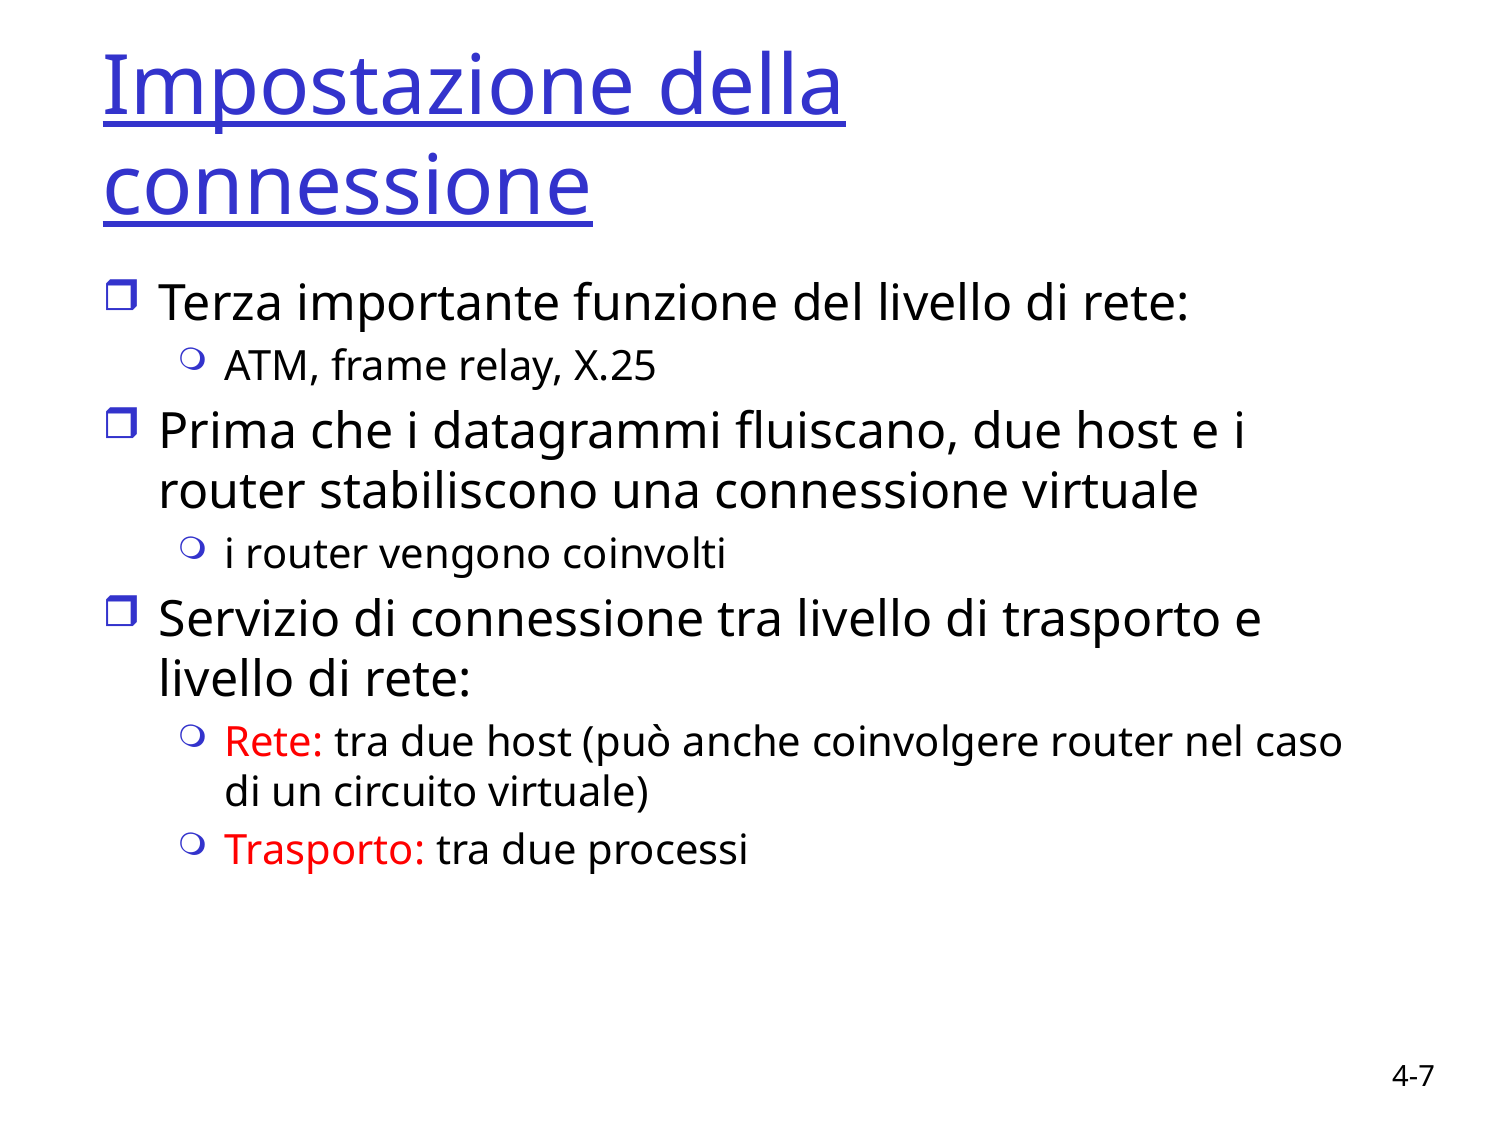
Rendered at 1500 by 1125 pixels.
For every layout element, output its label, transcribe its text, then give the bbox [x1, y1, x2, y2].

slide_number 4-7 [1338, 1049, 1451, 1125]
list Terza importante funzione del livello di rete: ATM, frame relay, X.25 Prima che i datagrammi fluiscano, due host e i router stabiliscono una connessione virtuale i router vengono coinvolti Servizio di connessione tra livello di trasporto e livello di rete: Rete: tra due host (può anche coinvolgere router nel caso di un circuito virtuale) Trasporto: tra due processi [87, 262, 1363, 1026]
title Impostazione della connessione [87, 37, 1363, 226]
